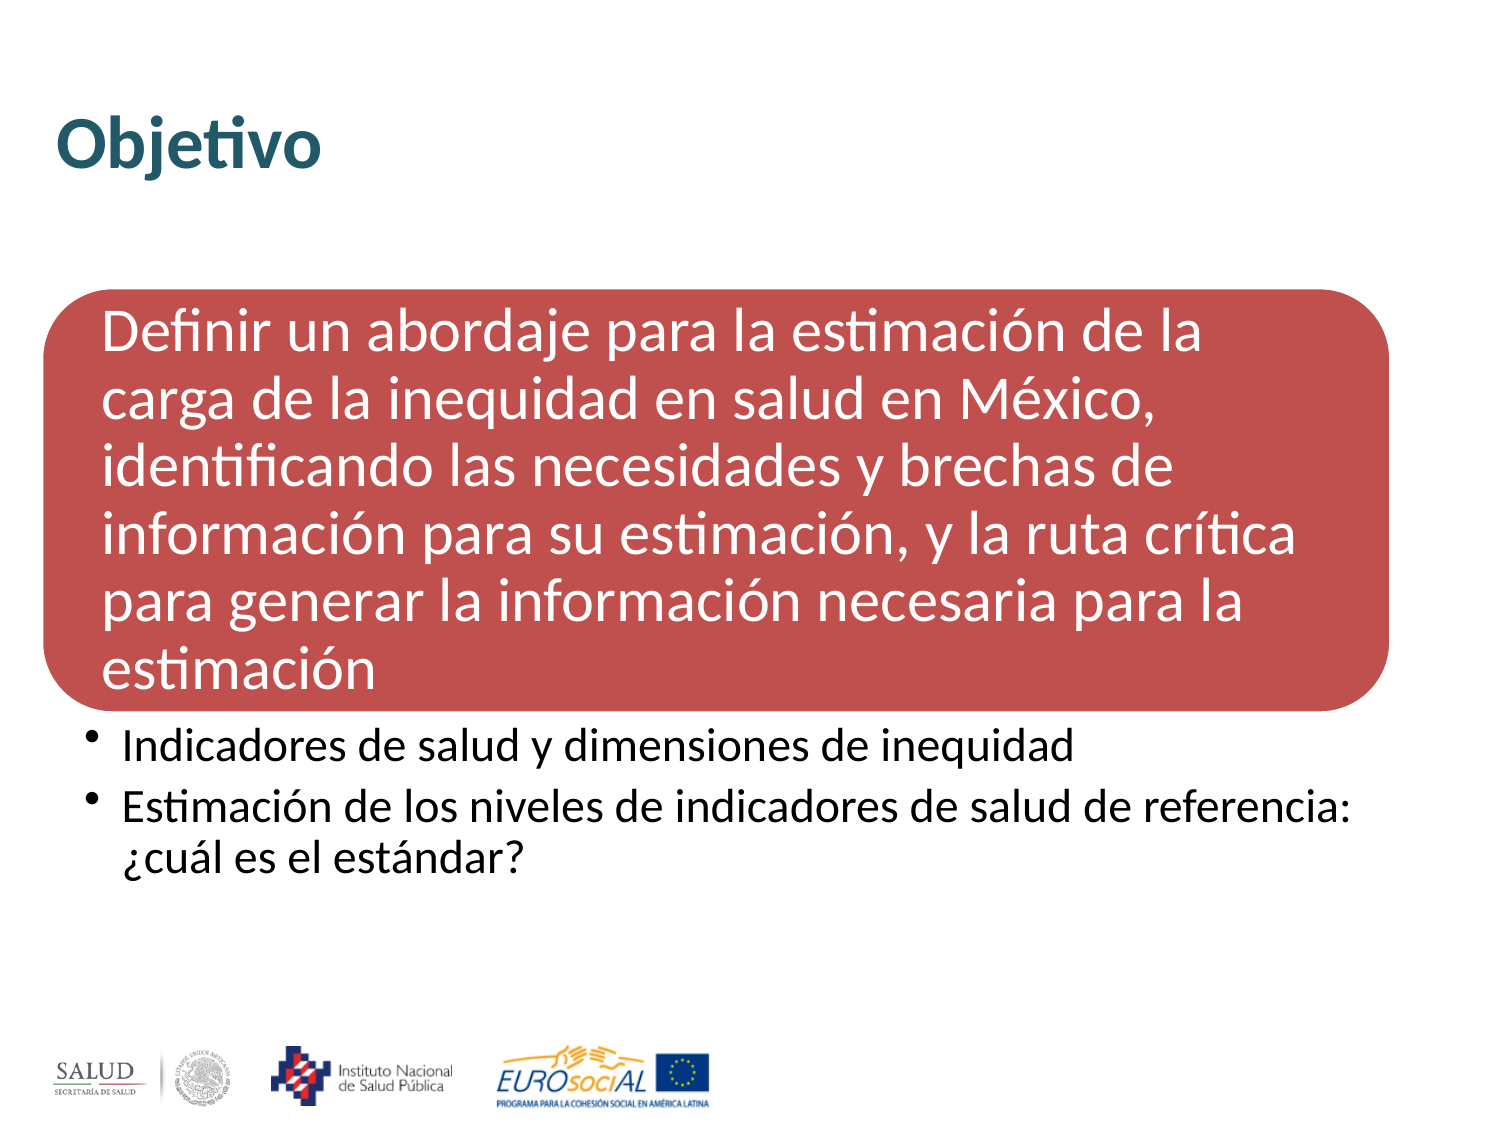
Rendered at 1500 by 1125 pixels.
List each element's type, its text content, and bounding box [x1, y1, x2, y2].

picture [53, 1041, 231, 1112]
picture [490, 1037, 715, 1116]
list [40, 255, 1392, 929]
picture [271, 1046, 452, 1106]
title Objetivo [41, 45, 1388, 233]
